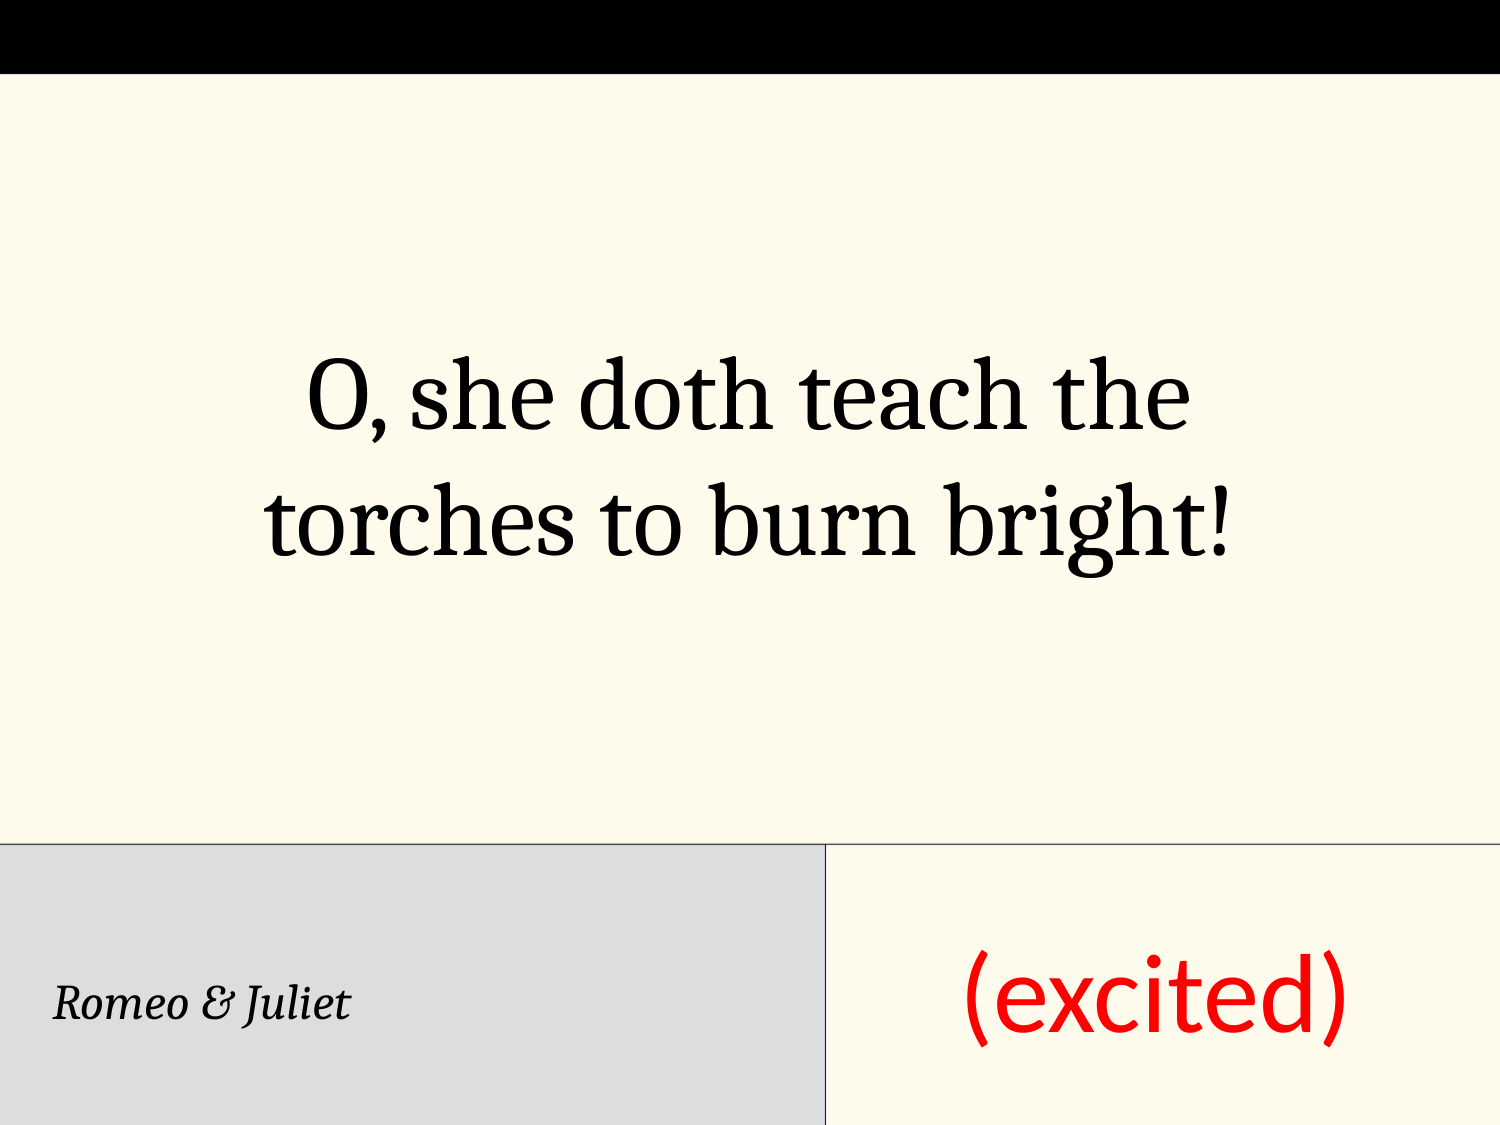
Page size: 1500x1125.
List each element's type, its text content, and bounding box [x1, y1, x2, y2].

text_box Romeo & Juliet [37, 962, 688, 1037]
text_box (excited) [862, 912, 1450, 1088]
text_box O, she doth teach the torches to burn bright! [168, 249, 1332, 592]
picture [0, 0, 1500, 1125]
